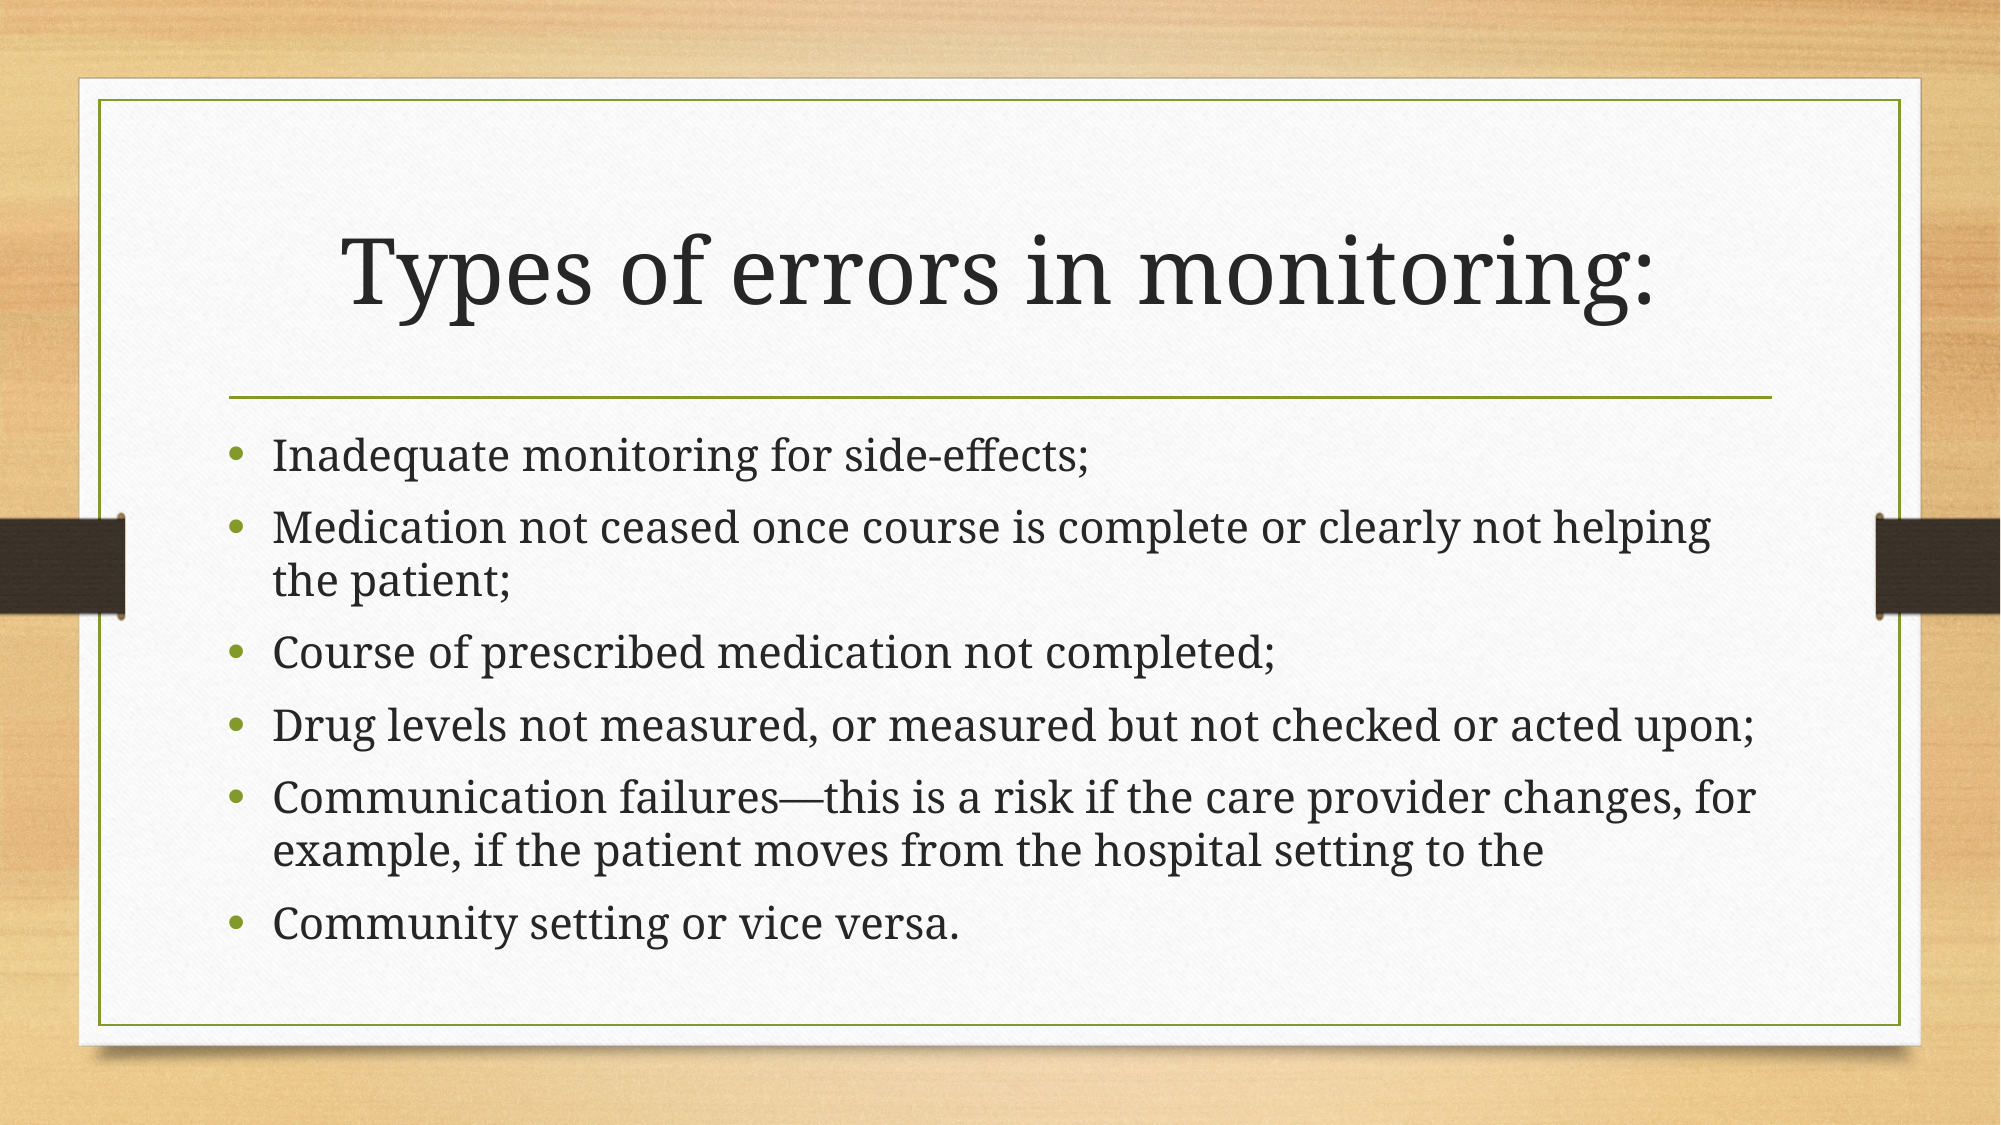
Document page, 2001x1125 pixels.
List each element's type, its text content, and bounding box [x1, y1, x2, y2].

picture [0, 0, 2001, 1125]
list Inadequate monitoring for side-effects; Medication not ceased once course is complete or clearly not helping the patient; Course of prescribed medication not completed; Drug levels not measured, or measured but not checked or acted upon; Communication failures—this is a risk if the care provider changes, for example, if the patient moves from the hospital setting to the Community setting or vice versa. [212, 419, 1788, 964]
title Types of errors in monitoring: [212, 161, 1788, 375]
